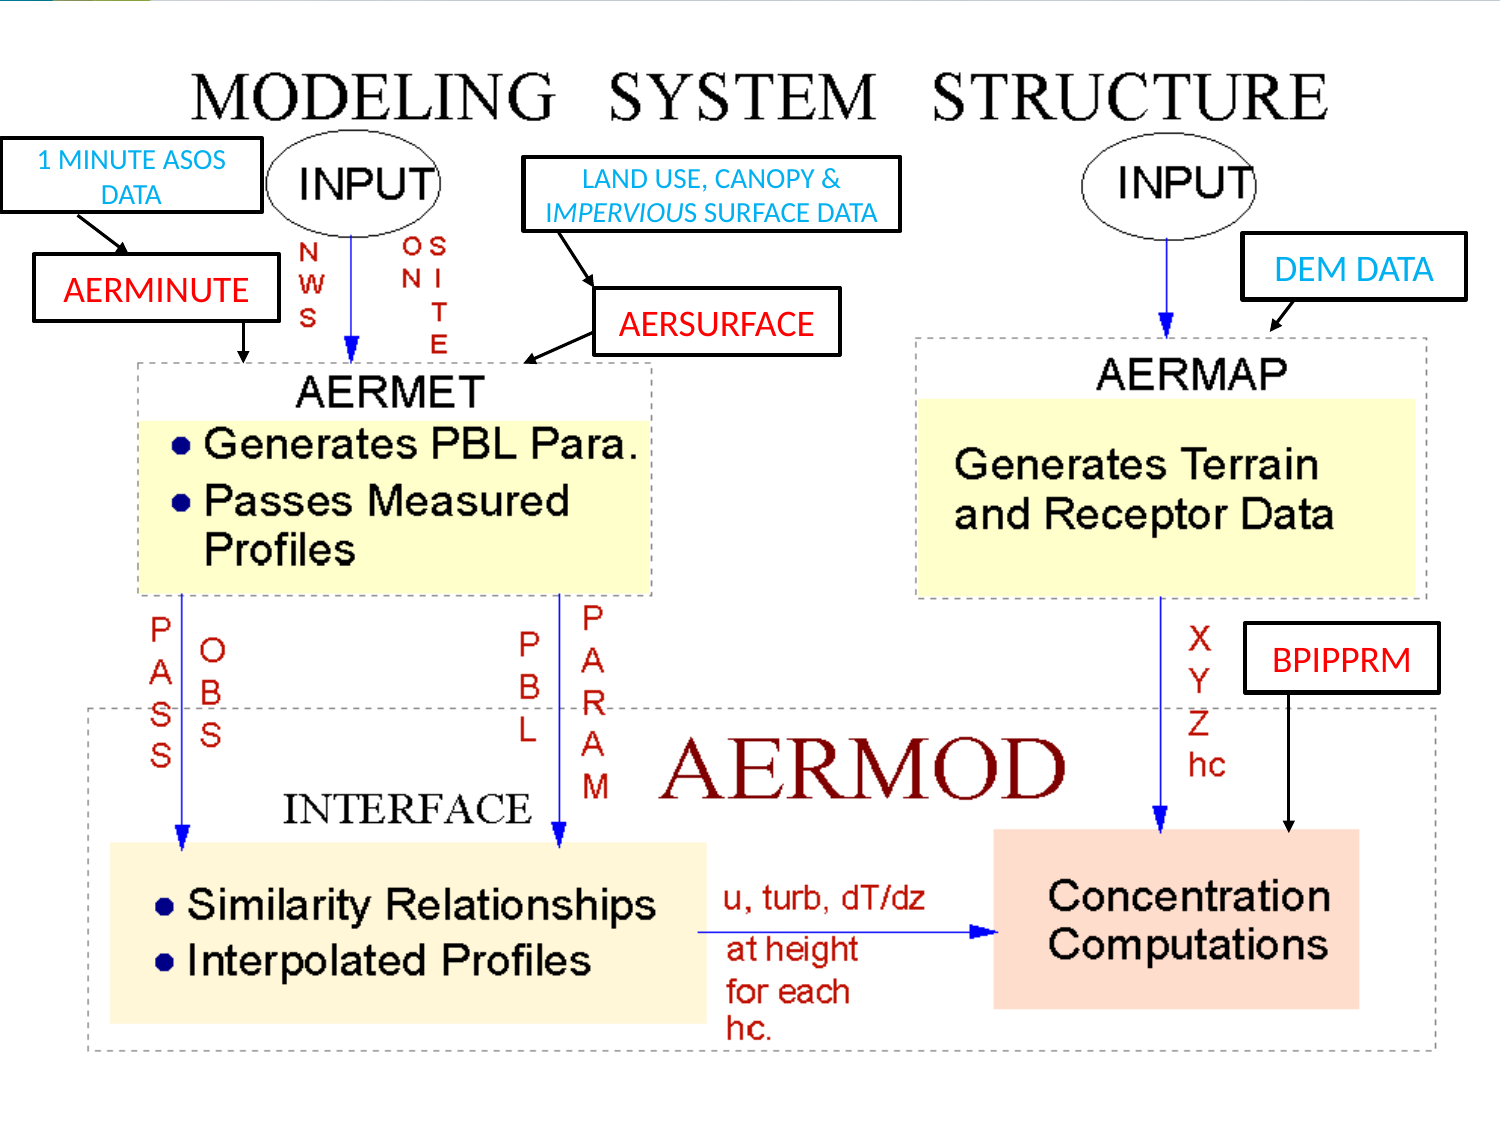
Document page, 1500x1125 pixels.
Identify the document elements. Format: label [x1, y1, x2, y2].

text_box [1269, 298, 1295, 333]
picture [0, 0, 1500, 1125]
text_box [77, 214, 130, 255]
text_box [558, 232, 595, 288]
text_box [523, 331, 595, 364]
